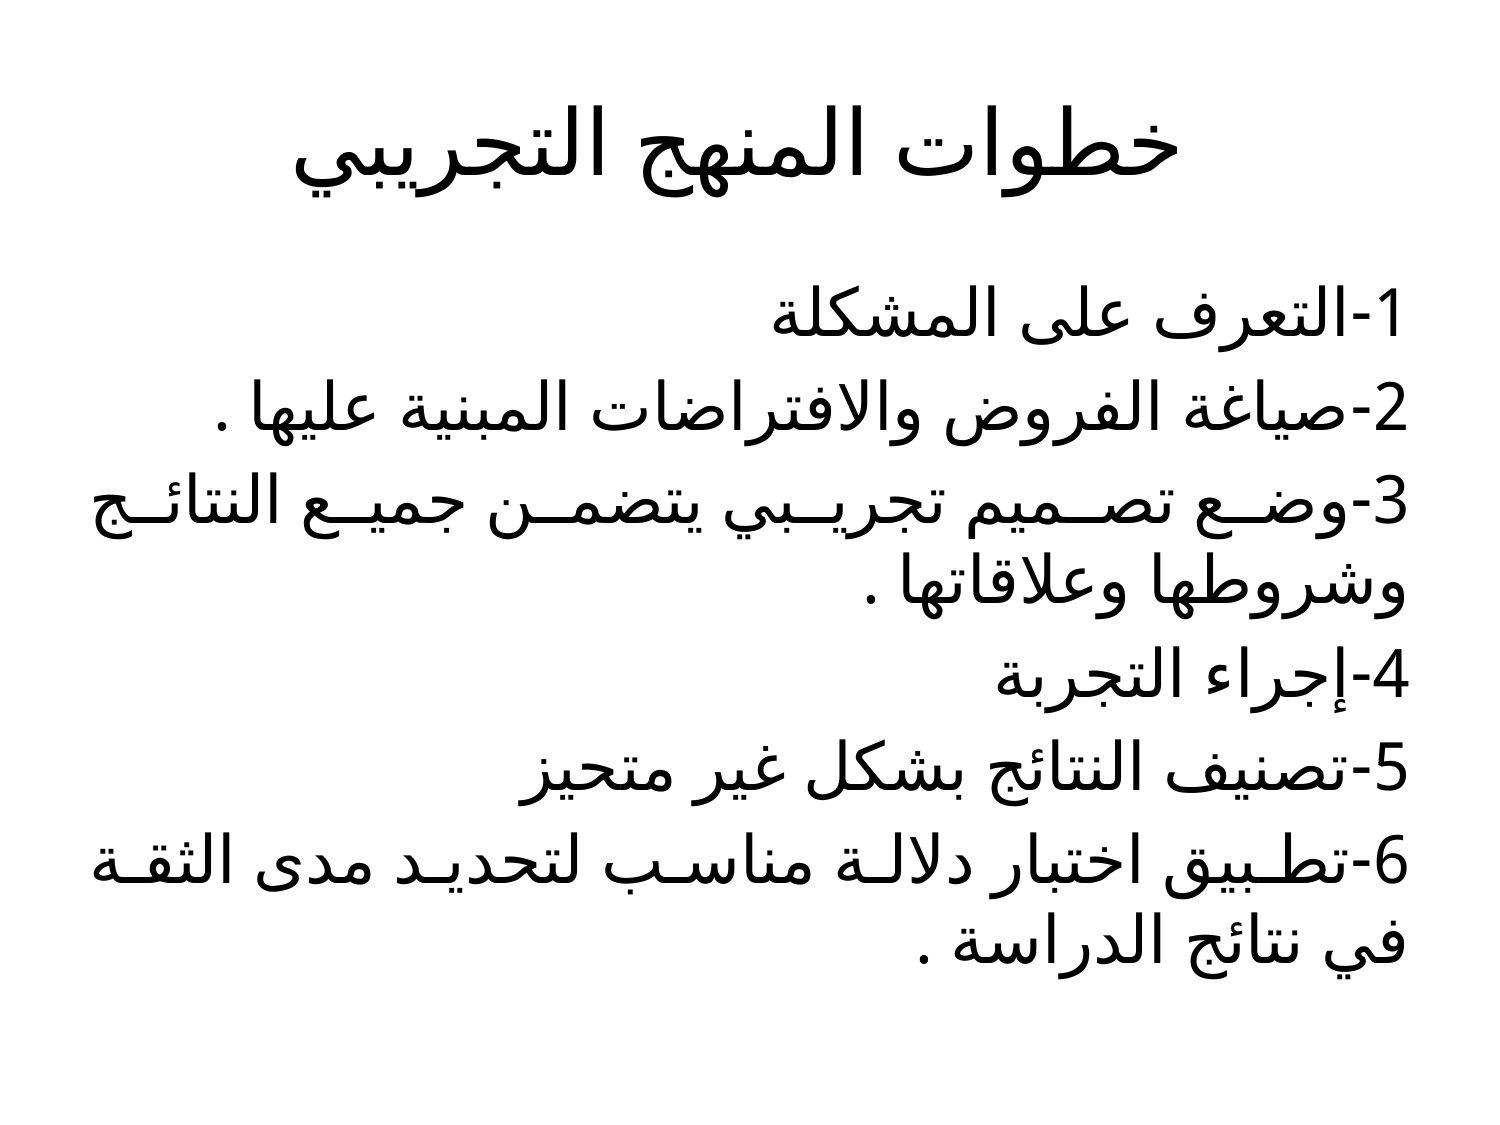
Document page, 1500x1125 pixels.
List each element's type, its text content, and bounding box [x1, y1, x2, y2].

list 1-التعرف على المشكلة 2-صياغة الفروض والافتراضات المبنية عليها . 3-وضع تصميم تجريبي يتضمن جميع النتائج وشروطها وعلاقاتها . 4-إجراء التجربة 5-تصنيف النتائج بشكل غير متحيز 6-تطبيق اختبار دلالة مناسب لتحديد مدى الثقة في نتائج الدراسة . [75, 262, 1425, 1005]
title خطوات المنهج التجريبي [75, 45, 1425, 233]
